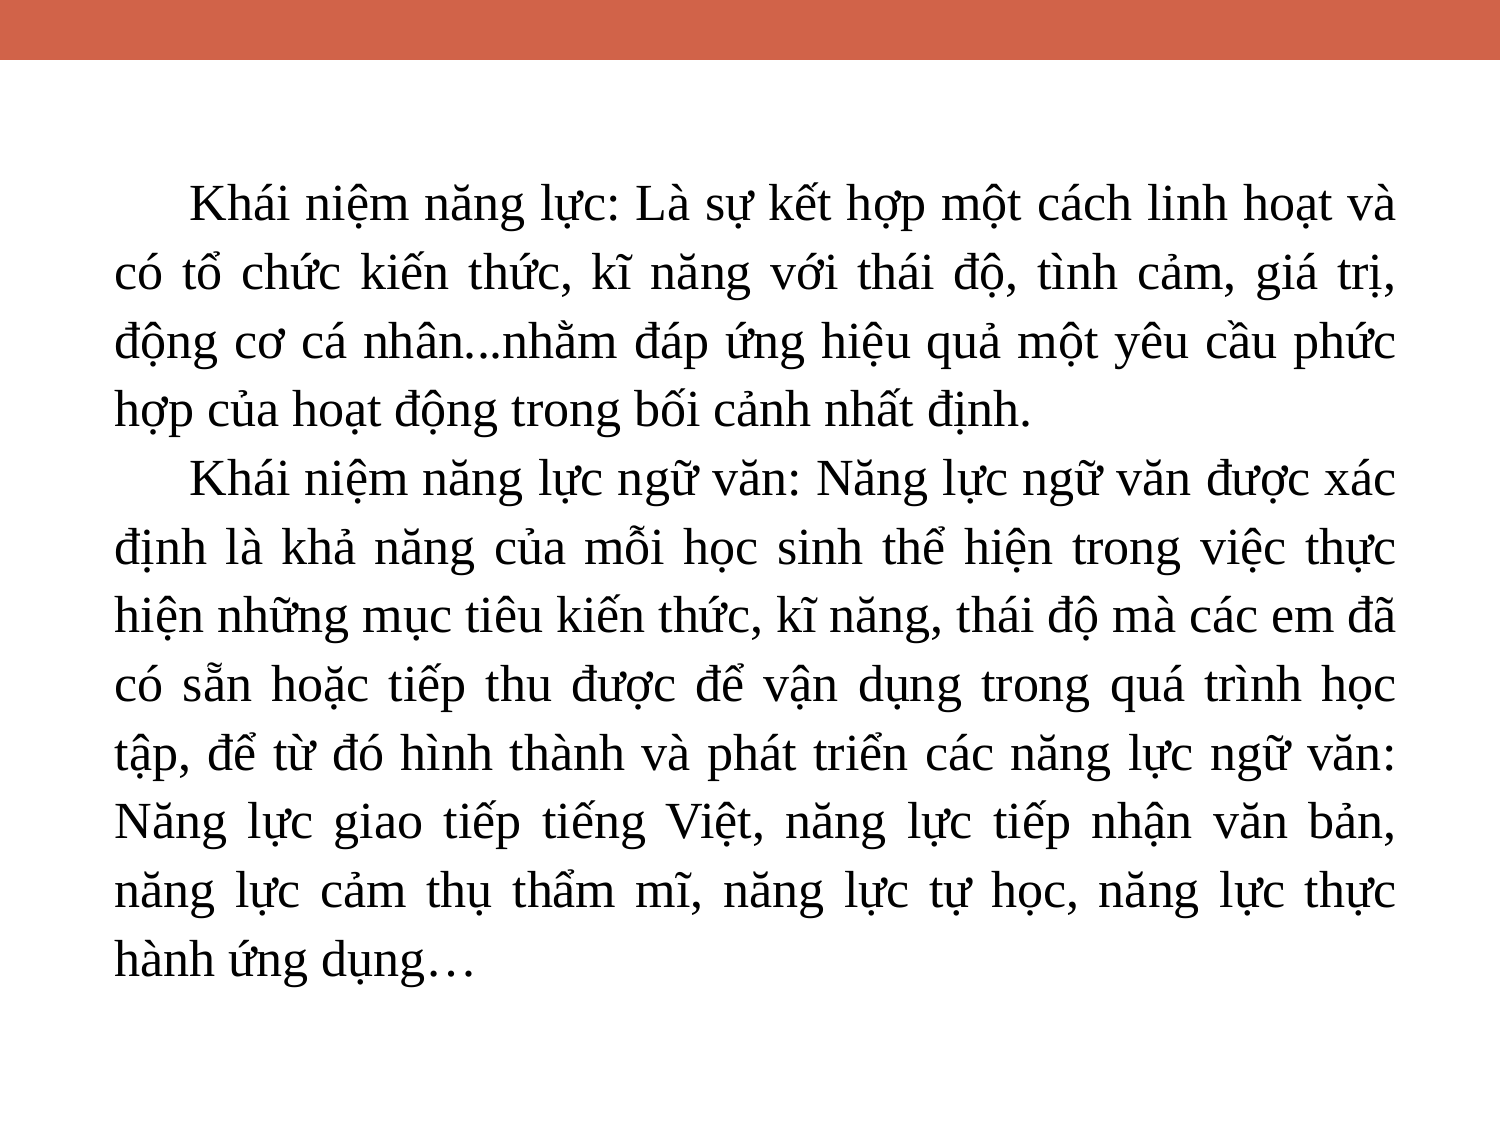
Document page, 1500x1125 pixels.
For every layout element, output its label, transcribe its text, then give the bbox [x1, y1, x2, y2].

text_box Khái niệm năng lực: Là sự kết hợp một cách linh hoạt và có tổ chức kiến thức, kĩ năng với thái độ, tình cảm, giá trị, động cơ cá nhân...nhằm đáp ứng hiệu quả một yêu cầu phức hợp của hoạt động trong bối cảnh nhất định. Khái niệm năng lực ngữ văn: Năng lực ngữ văn được xác định là khả năng của mỗi học sinh thể hiện trong việc thực hiện những mục tiêu kiến thức, kĩ năng, thái độ mà các em đã có sẵn hoặc tiếp thu được để vận dụng trong quá trình học tập, để từ đó hình thành và phát triển các năng lực ngữ văn: Năng lực giao tiếp tiếng Việt, năng lực tiếp nhận văn bản, năng lực cảm thụ thẩm mĩ, năng lực tự học, năng lực thực hành ứng dụng… [99, 155, 1413, 994]
